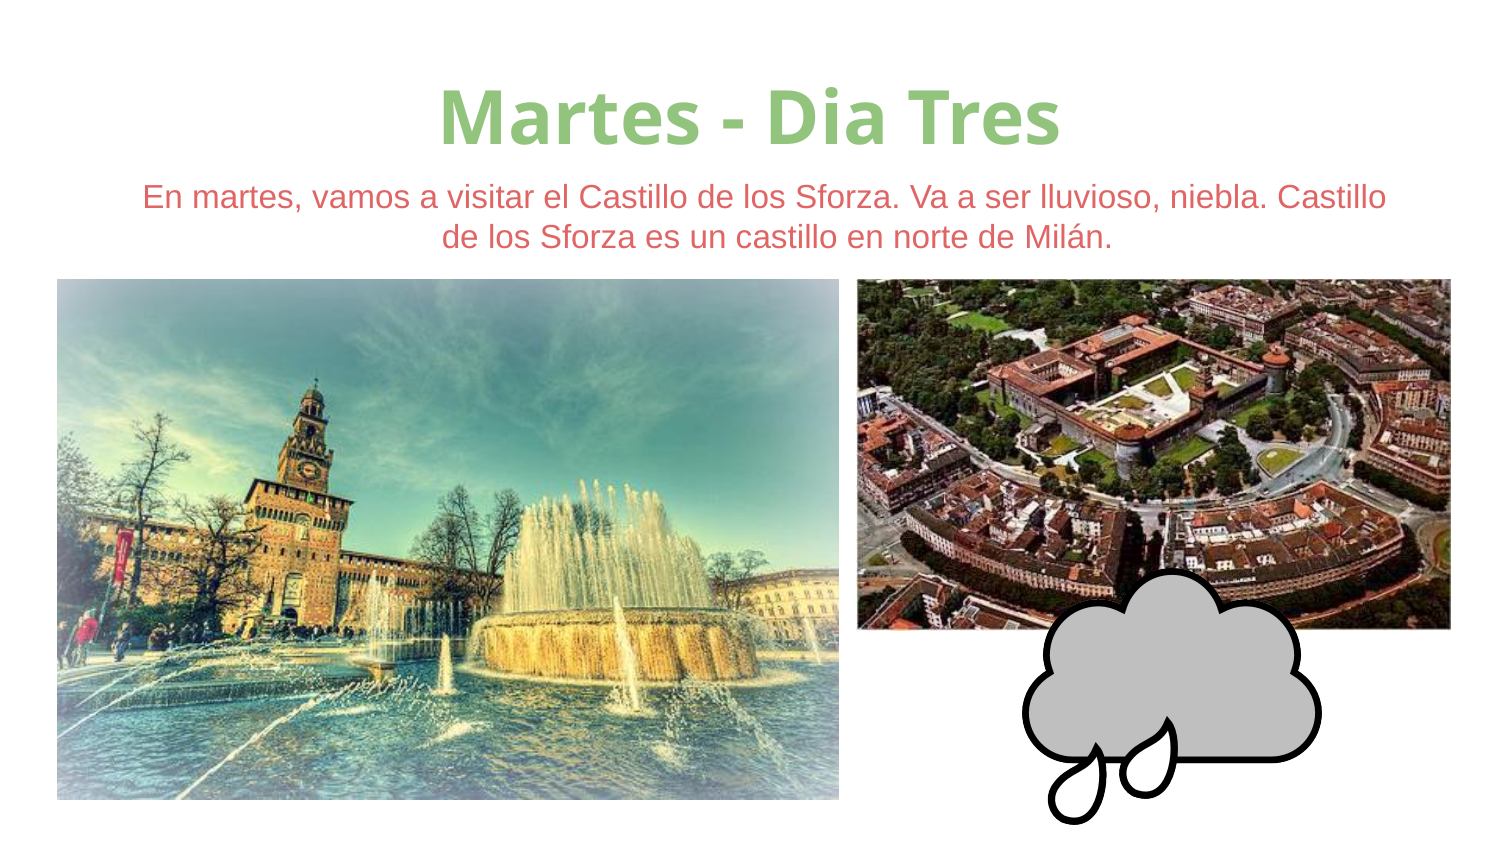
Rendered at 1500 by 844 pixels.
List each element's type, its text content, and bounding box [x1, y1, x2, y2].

picture [56, 279, 839, 801]
list En martes, vamos a visitar el Castillo de los Sforza. Va a ser lluvioso, niebla. Castillo de los Sforza es un castillo en norte de Milán. [75, 159, 1425, 772]
title Martes - Dia Tres [75, 33, 1425, 159]
picture [856, 279, 1451, 825]
